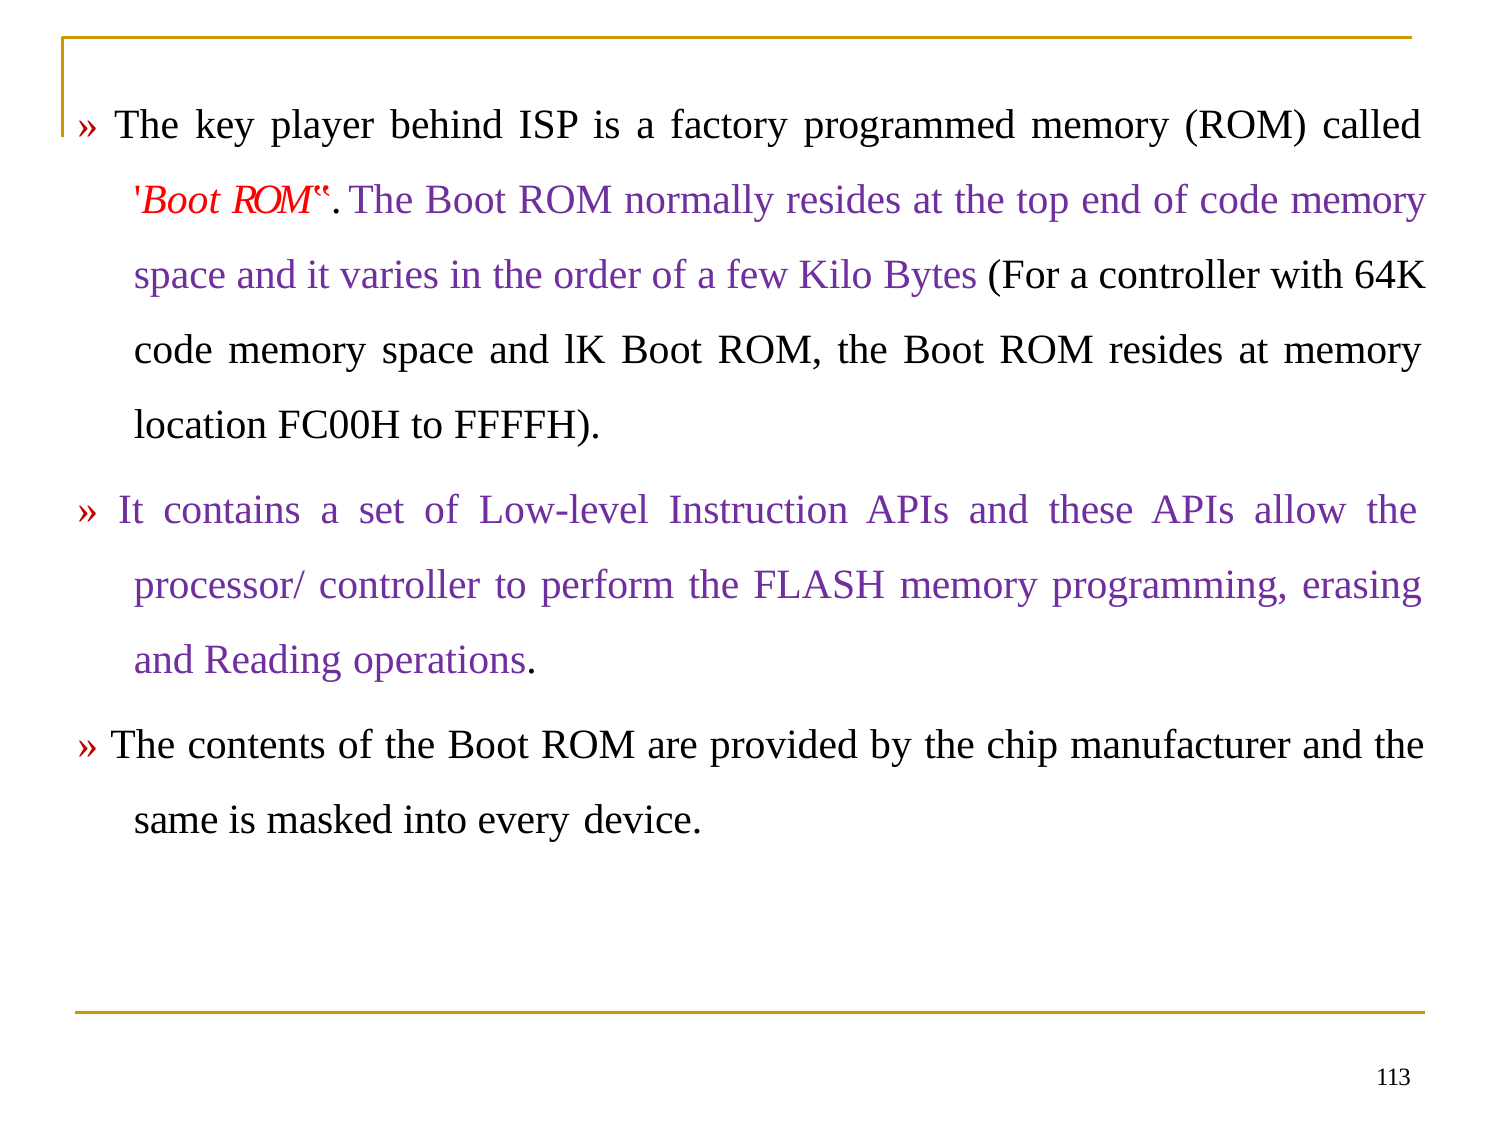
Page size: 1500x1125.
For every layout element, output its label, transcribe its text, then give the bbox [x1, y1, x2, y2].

text_box » The key player behind ISP is a factory programmed memory (ROM) called 'Boot ROM‟. The Boot ROM normally resides at the top end of code memory space and it varies in the order of a few Kilo Bytes (For a controller with 64K code memory space and lK Boot ROM, the Boot ROM resides at memory location FC00H to FFFFH). » It contains a set of Low-level Instruction APIs and these APIs allow the processor/ controller to perform the FLASH memory programming, erasing and Reading operations. » The contents of the Boot ROM are provided by the chip manufacturer and the same is masked into every device. [75, 70, 1438, 843]
text_box 113 [1369, 1061, 1417, 1091]
